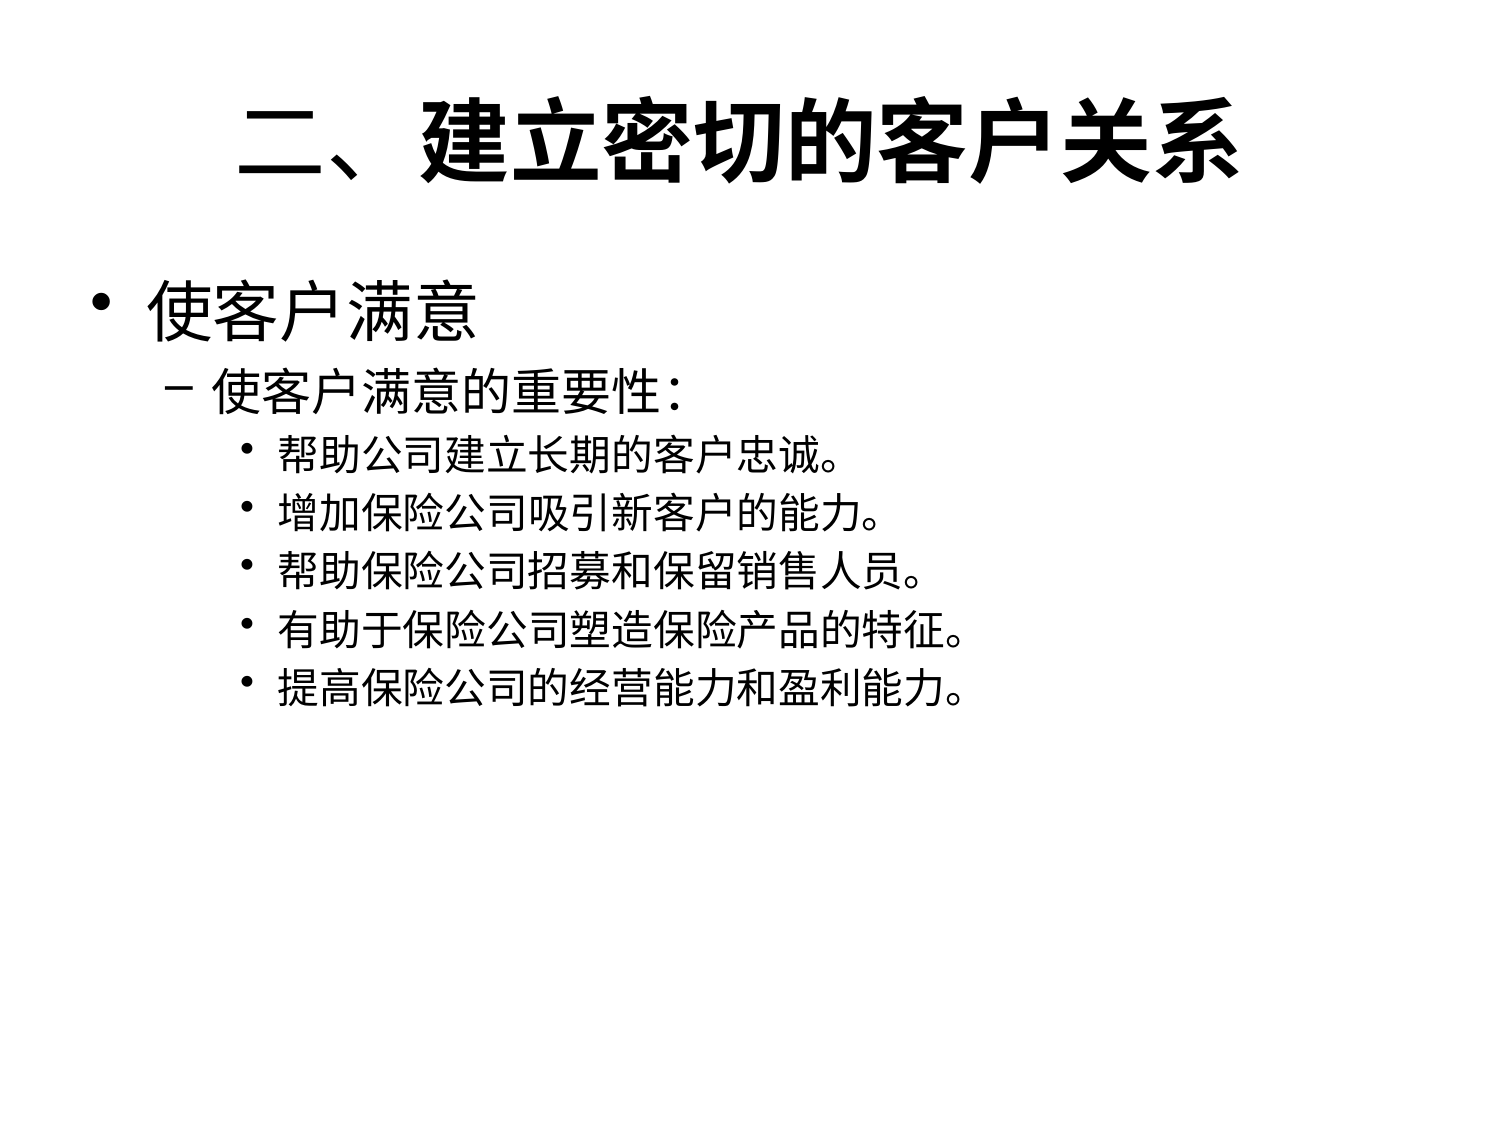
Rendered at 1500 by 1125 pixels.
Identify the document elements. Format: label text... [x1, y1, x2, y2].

list 使客户满意 使客户满意的重要性： 帮助公司建立长期的客户忠诚。 增加保险公司吸引新客户的能力。 帮助保险公司招募和保留销售人员。 有助于保险公司塑造保险产品的特征。 提高保险公司的经营能力和盈利能力。 [75, 262, 1425, 1005]
title 二、建立密切的客户关系 [75, 45, 1425, 233]
